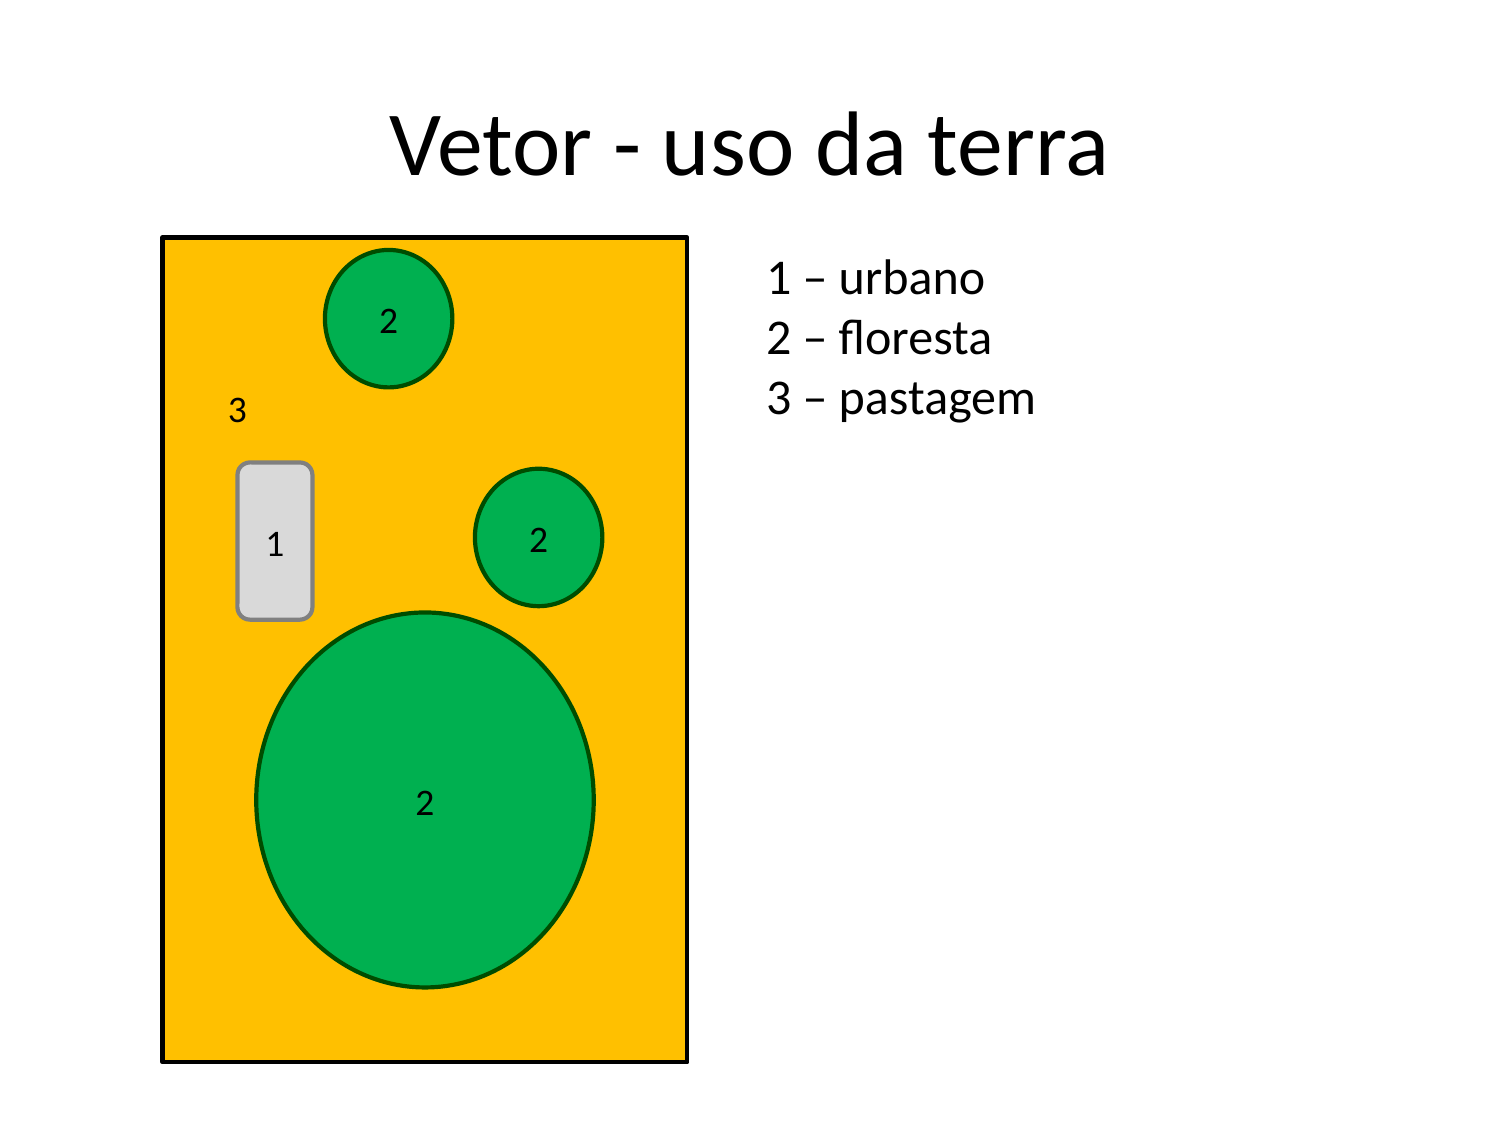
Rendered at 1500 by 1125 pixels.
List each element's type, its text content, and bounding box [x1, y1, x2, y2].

text_box 2 [254, 610, 596, 990]
text_box 3 [171, 336, 304, 479]
text_box 1 [235, 460, 315, 622]
text_box 1 – urbano 2 – floresta 3 – pastagem [751, 237, 1052, 433]
text_box 2 [322, 247, 455, 390]
title Vetor - uso da terra [75, 45, 1425, 233]
text_box 2 [472, 466, 605, 609]
text_box [160, 235, 689, 1064]
